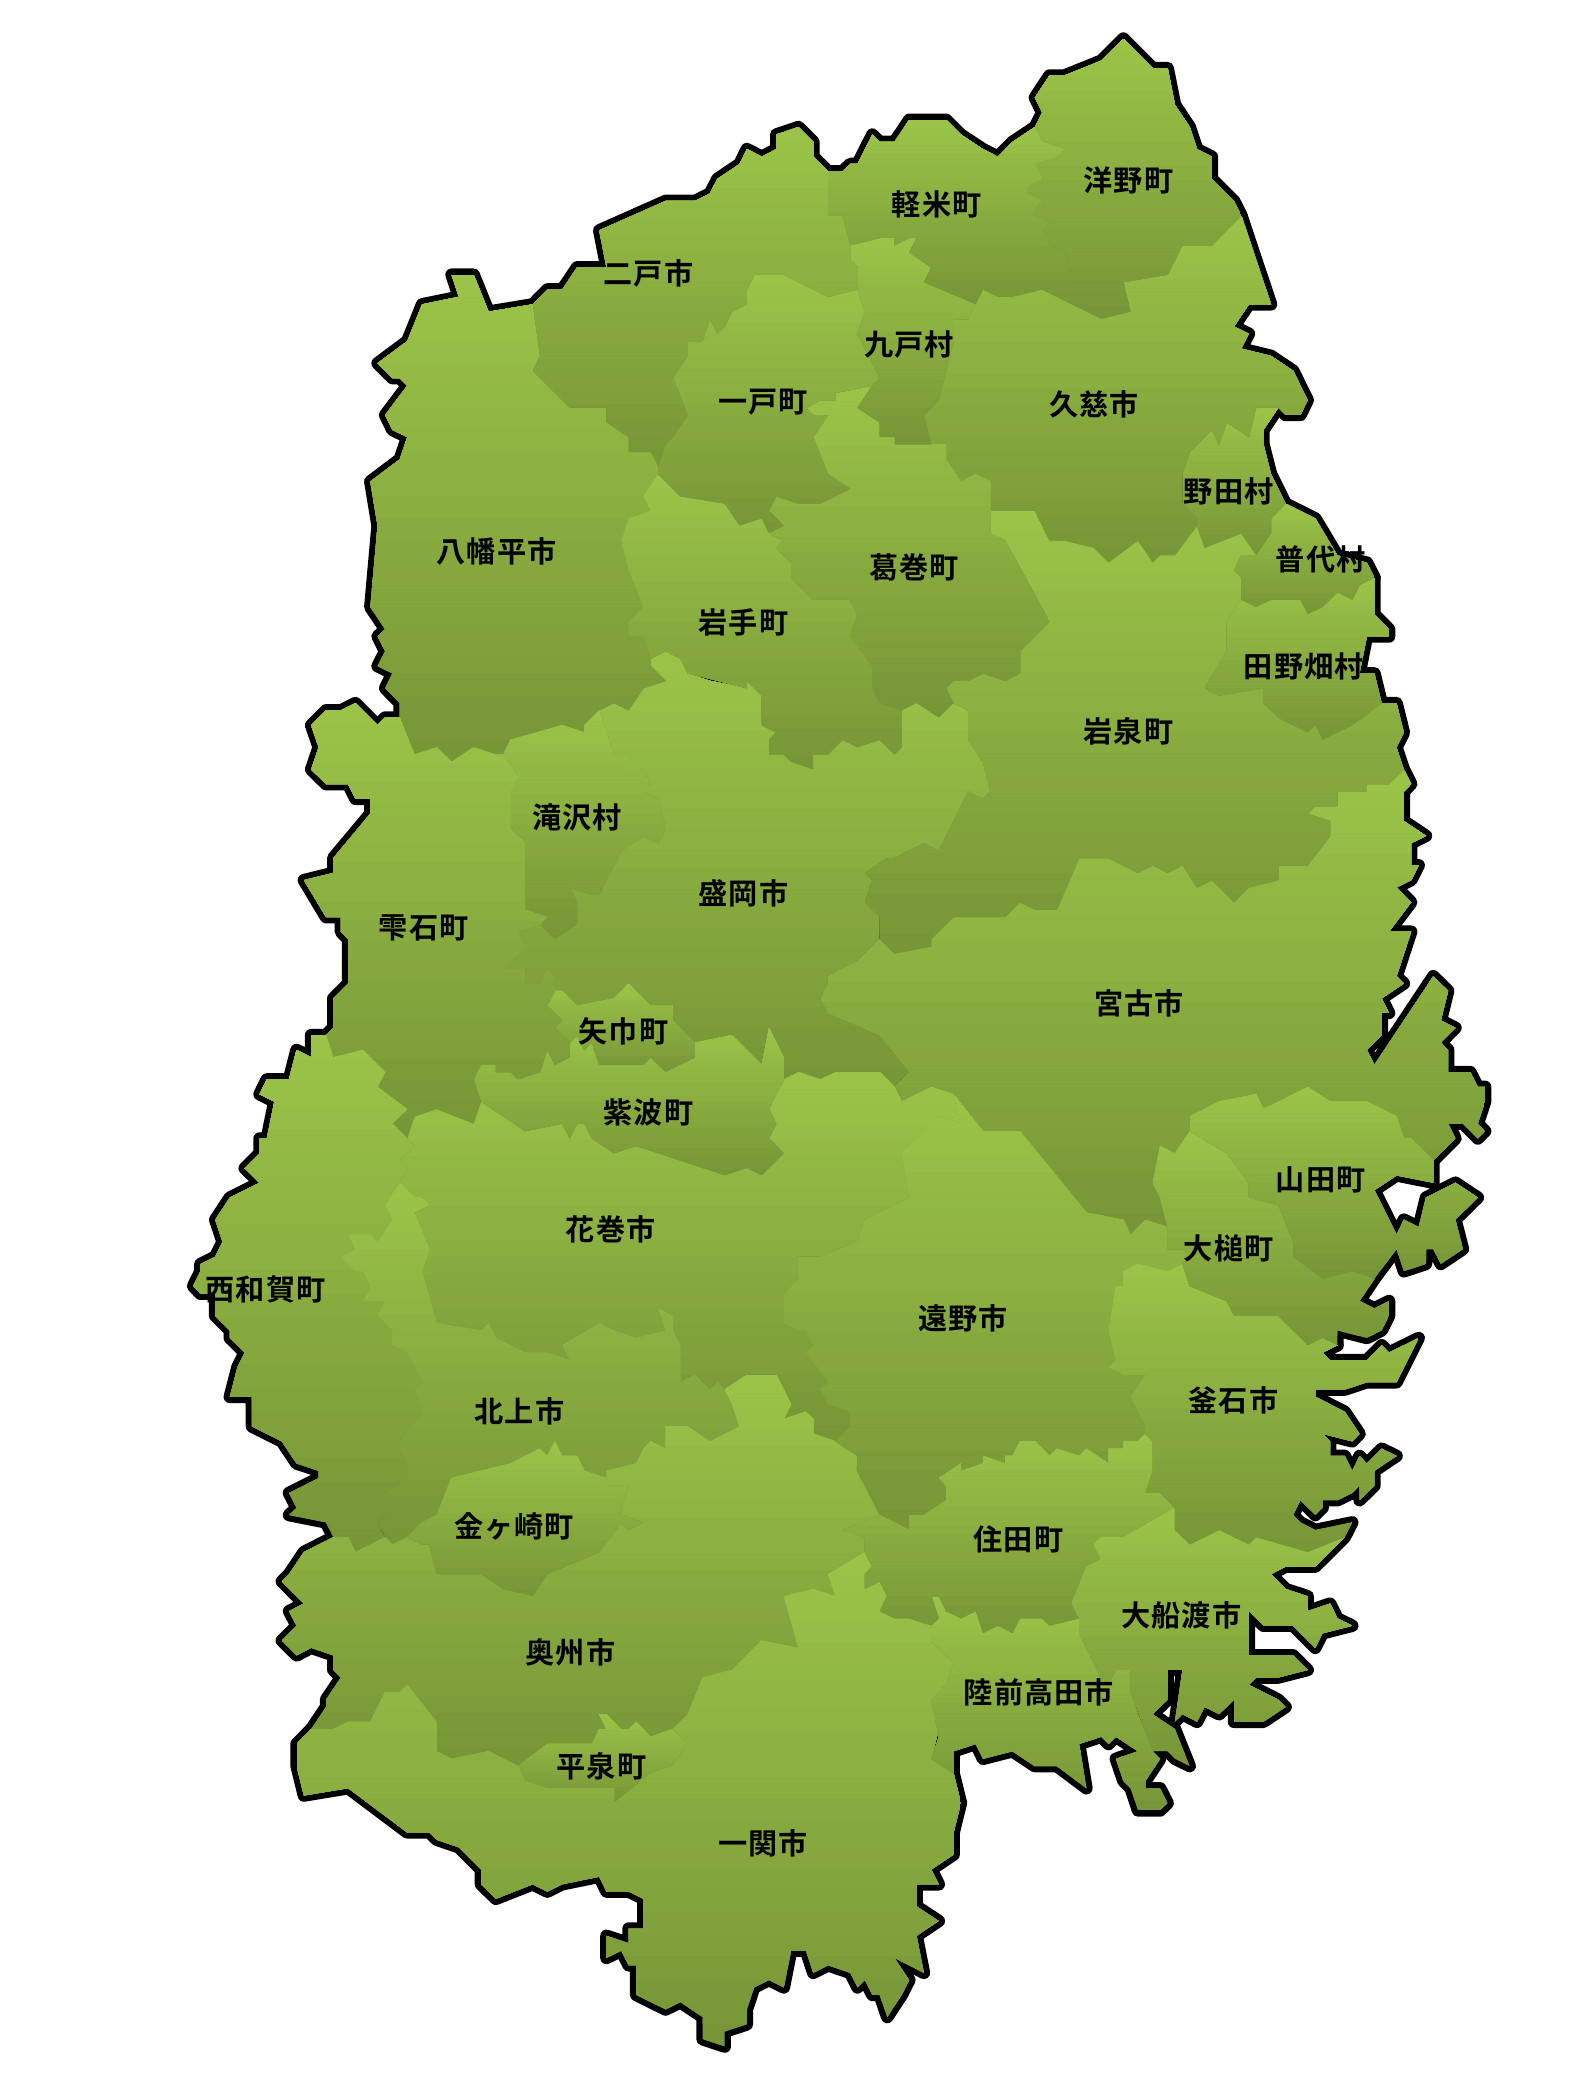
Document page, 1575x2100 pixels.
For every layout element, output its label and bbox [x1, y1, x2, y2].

text_box [192, 38, 1486, 2047]
text_box [189, 154, 1383, 1869]
